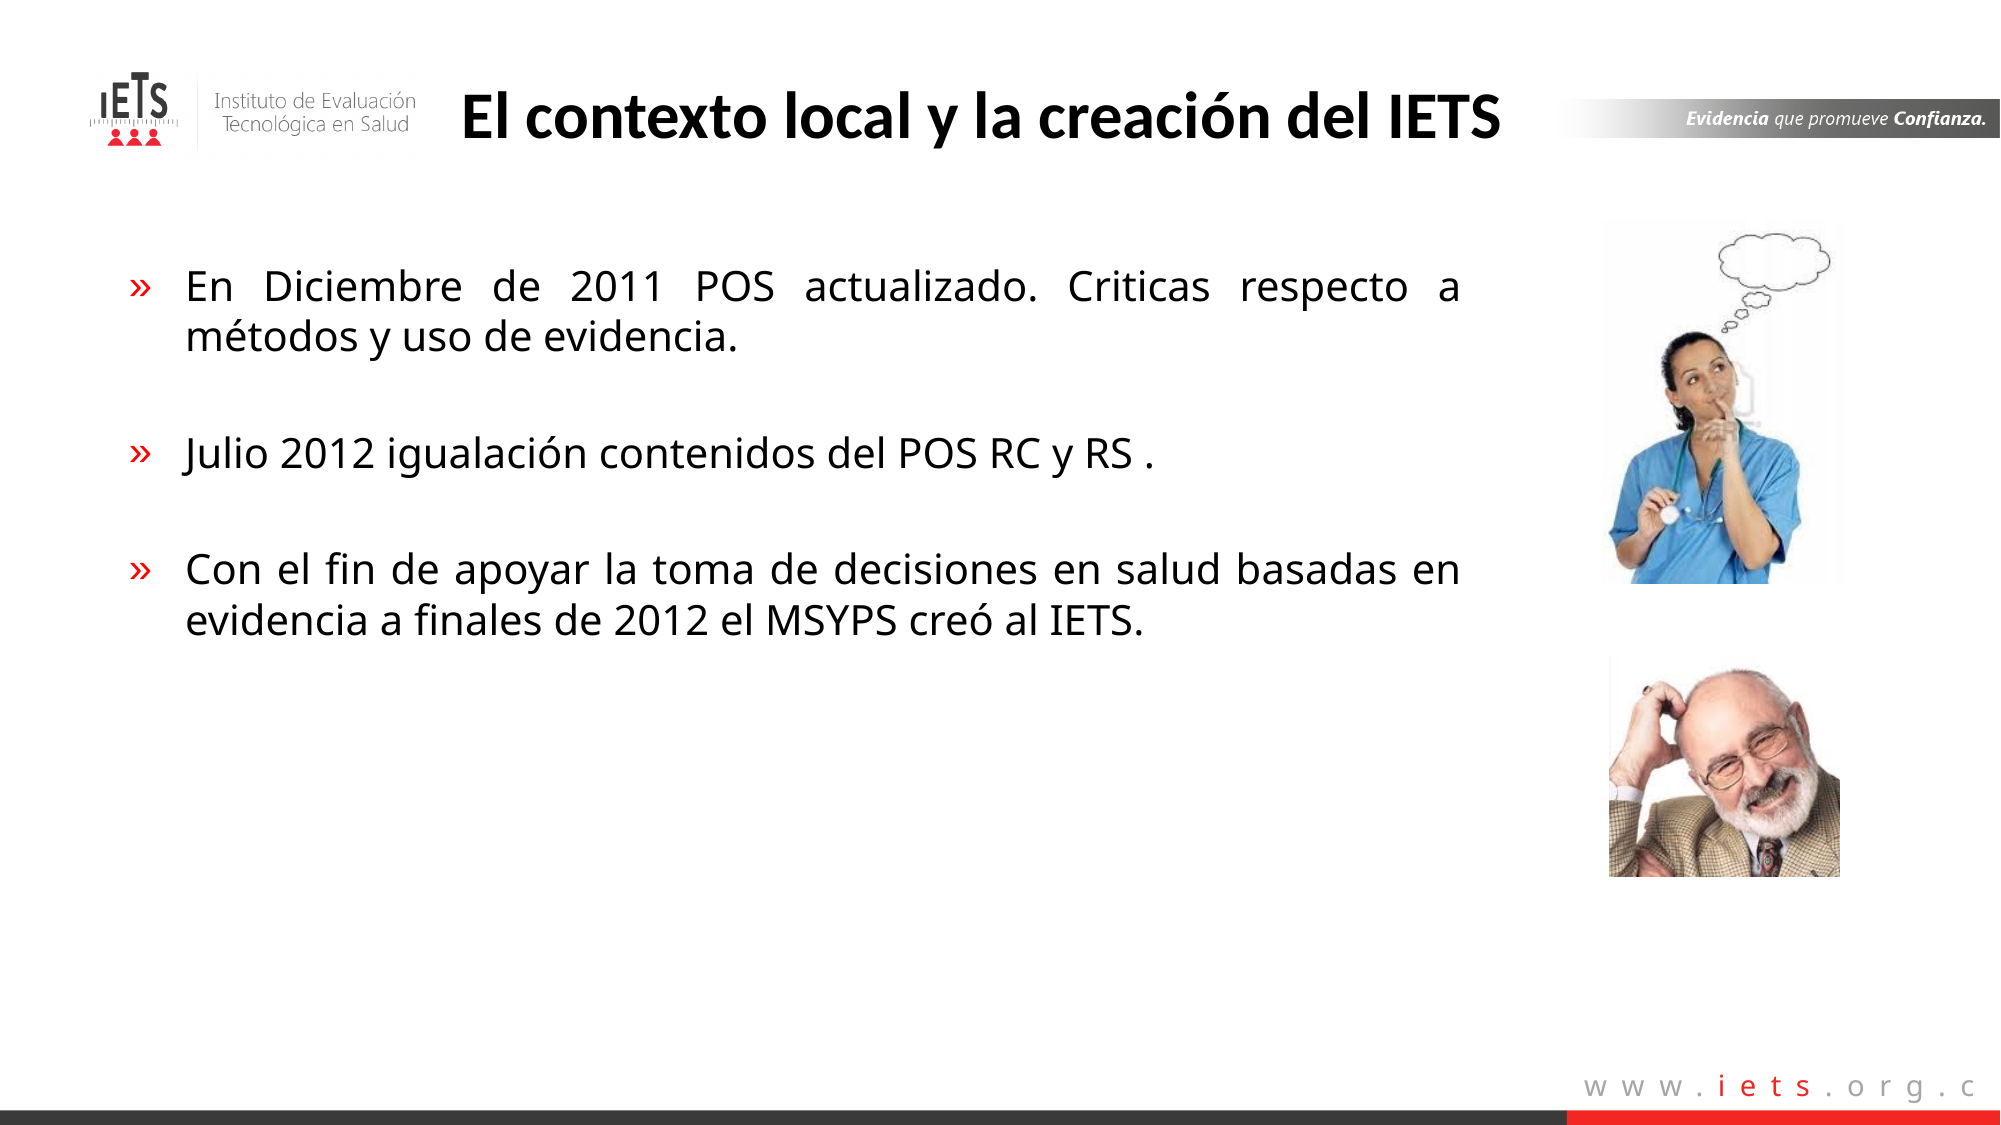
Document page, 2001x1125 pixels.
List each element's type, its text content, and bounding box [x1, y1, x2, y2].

picture [90, 54, 422, 174]
text_box El contexto local y la creación del IETS [444, 64, 1520, 159]
picture [1608, 656, 1841, 877]
picture [1602, 219, 1845, 584]
picture [1546, 99, 2000, 138]
list En Diciembre de 2011 POS actualizado. Criticas respecto a métodos y uso de evidencia. Julio 2012 igualación contenidos del POS RC y RS . Con el fin de apoyar la toma de decisiones en salud basadas en evidencia a finales de 2012 el MSYPS creó al IETS. [114, 194, 1477, 743]
